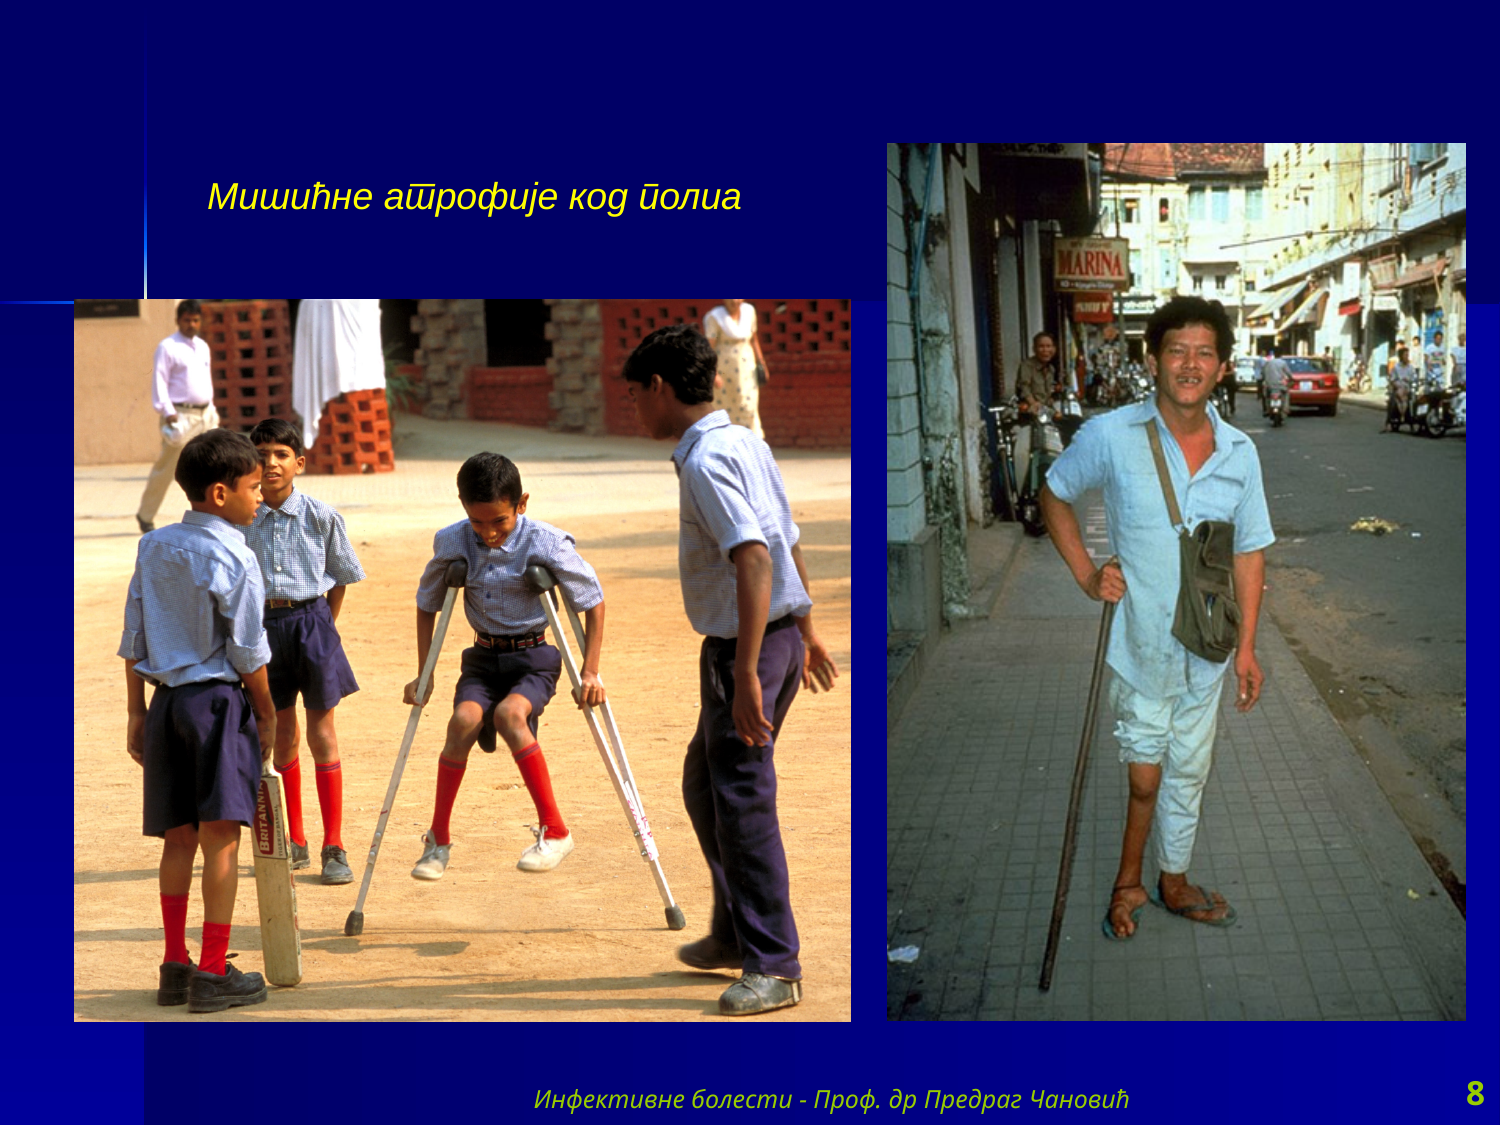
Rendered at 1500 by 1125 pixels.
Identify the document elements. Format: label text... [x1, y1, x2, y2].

footer Инфективне болести - Проф. др Предраг Чановић [430, 1049, 1235, 1125]
picture [887, 143, 1466, 1021]
slide_number 8 [1345, 1049, 1500, 1125]
text_box Мишићне атрофије код полиа [192, 164, 757, 225]
picture [73, 299, 851, 1022]
